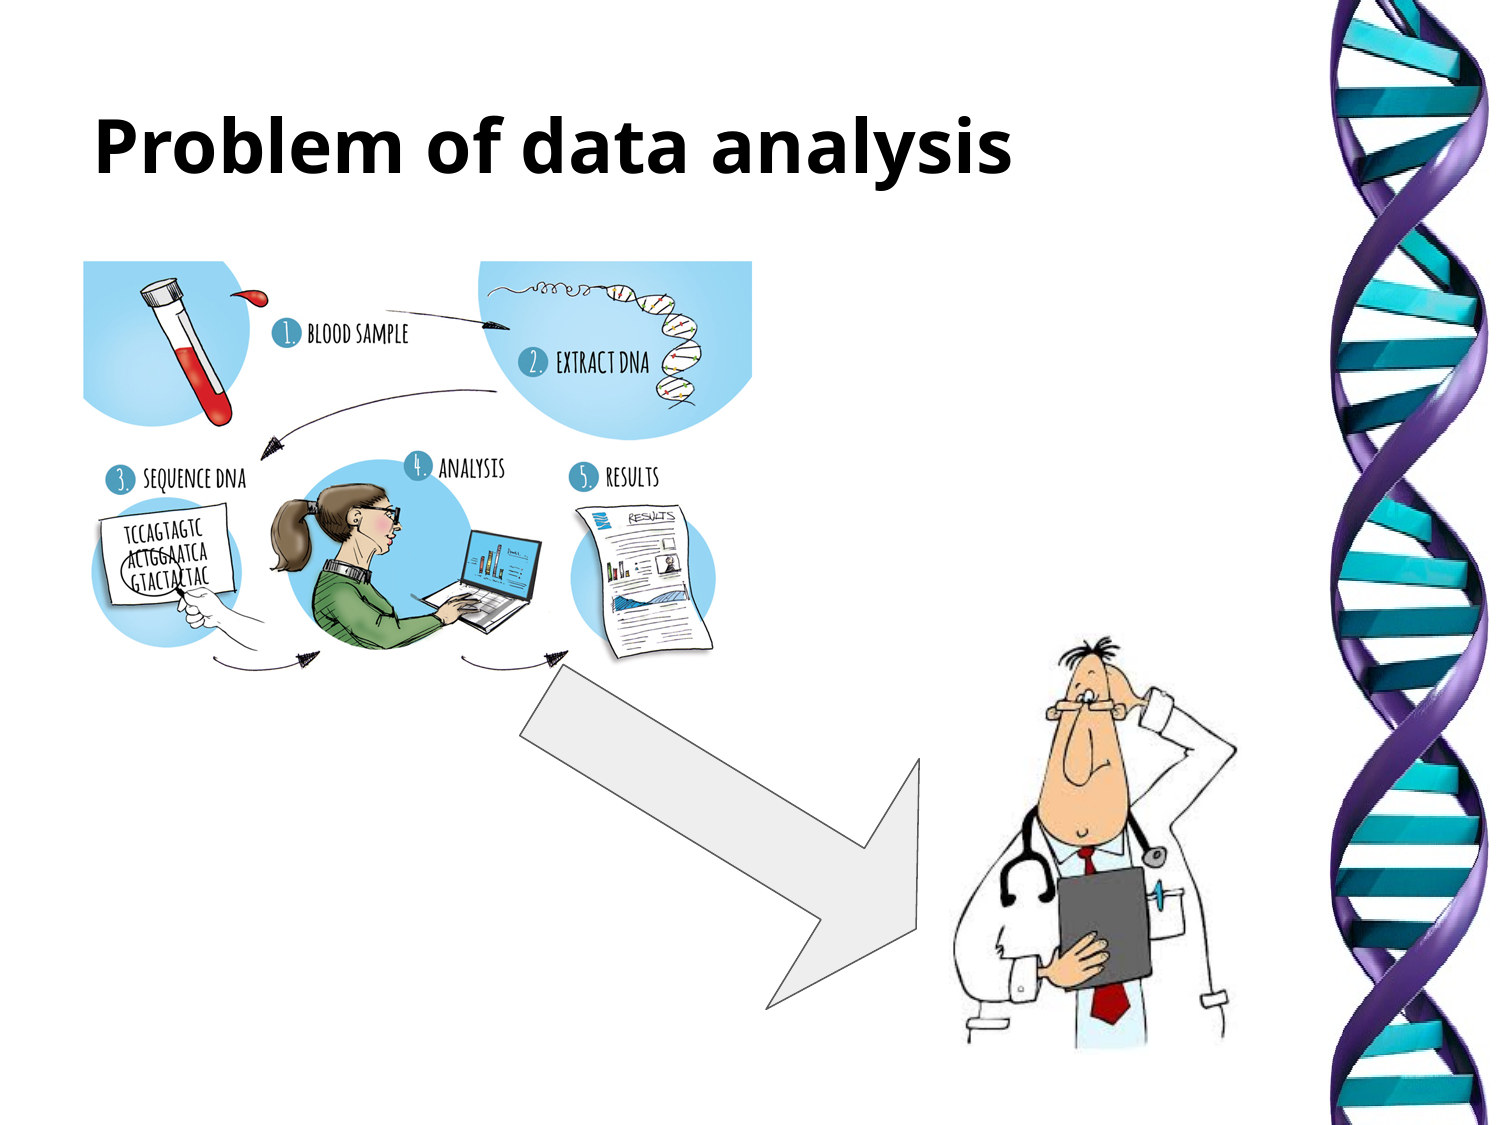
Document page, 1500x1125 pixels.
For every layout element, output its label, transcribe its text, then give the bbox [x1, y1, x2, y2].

picture [77, 253, 830, 695]
title Problem of data analysis [77, 46, 1317, 229]
text_box [519, 702, 920, 1010]
picture [948, 633, 1242, 1055]
picture [1322, 0, 1500, 1125]
